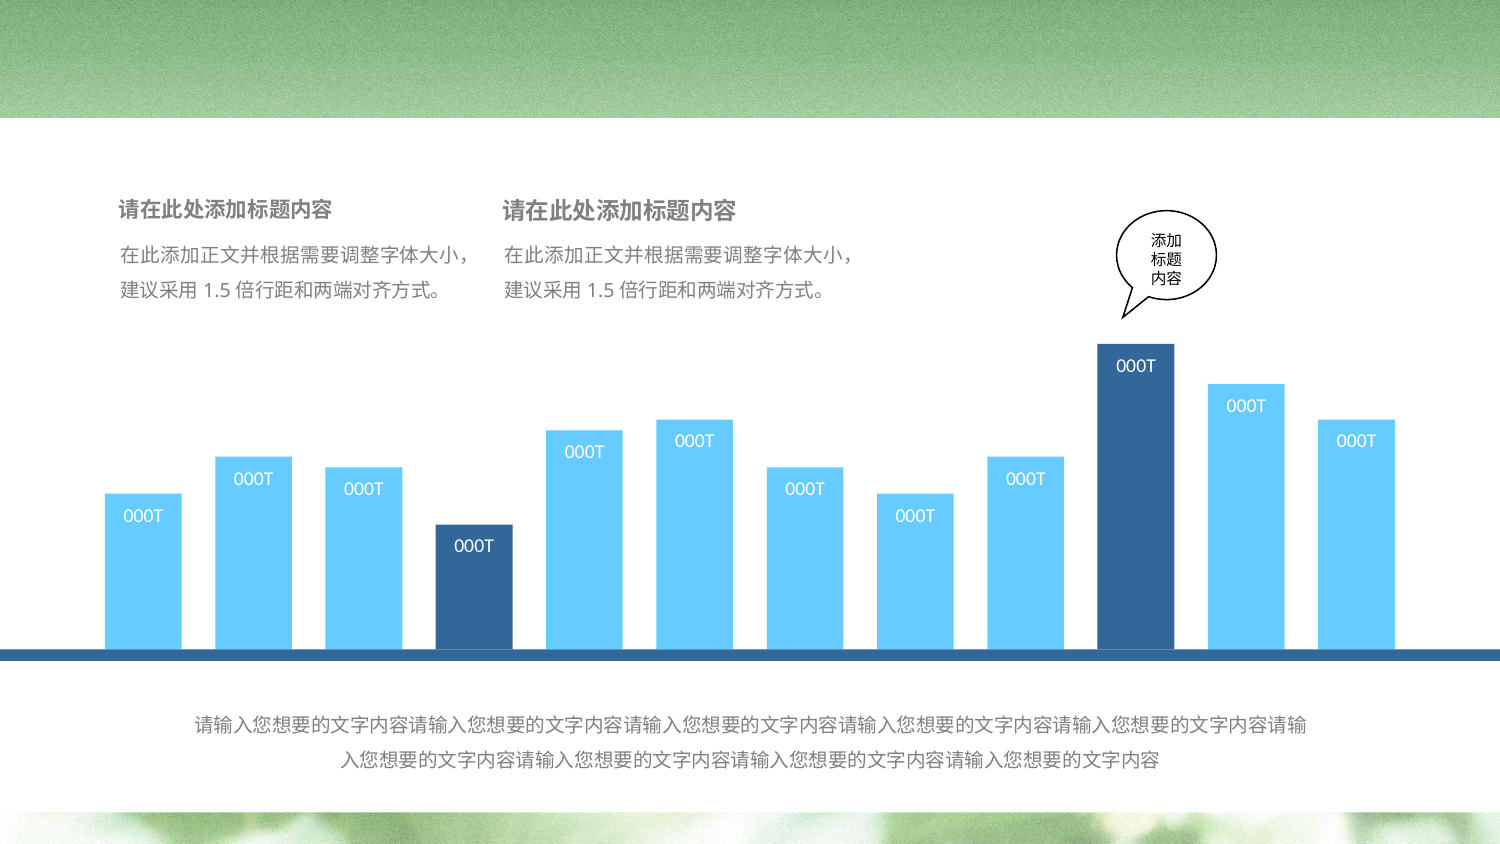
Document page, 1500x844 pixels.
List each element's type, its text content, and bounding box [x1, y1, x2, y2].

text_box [490, 190, 844, 308]
text_box 000T [1318, 419, 1396, 649]
text_box 000T [546, 430, 623, 649]
picture [0, 0, 1500, 118]
text_box 000T [325, 467, 403, 649]
text_box 000T [215, 456, 292, 649]
text_box 添加标题内容 [1116, 210, 1217, 318]
text_box 000T [987, 456, 1065, 649]
text_box 000T [435, 524, 513, 649]
text_box 000T [656, 419, 733, 649]
text_box 000T [877, 493, 954, 649]
text_box 000T [1207, 384, 1285, 649]
text_box 000T [1097, 343, 1175, 649]
picture [0, 813, 1500, 844]
text_box 000T [766, 467, 844, 649]
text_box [107, 190, 460, 308]
text_box 请输入您想要的文字内容请输入您想要的文字内容请输入您想要的文字内容请输入您想要的文字内容请输入您想要的文字内容请输入您想要的文字内容请输入您想要的文字内容请输入您想要的文字内容请输入您想要的文字内容 [185, 695, 1314, 778]
text_box [0, 649, 1500, 661]
text_box 000T [104, 493, 182, 649]
